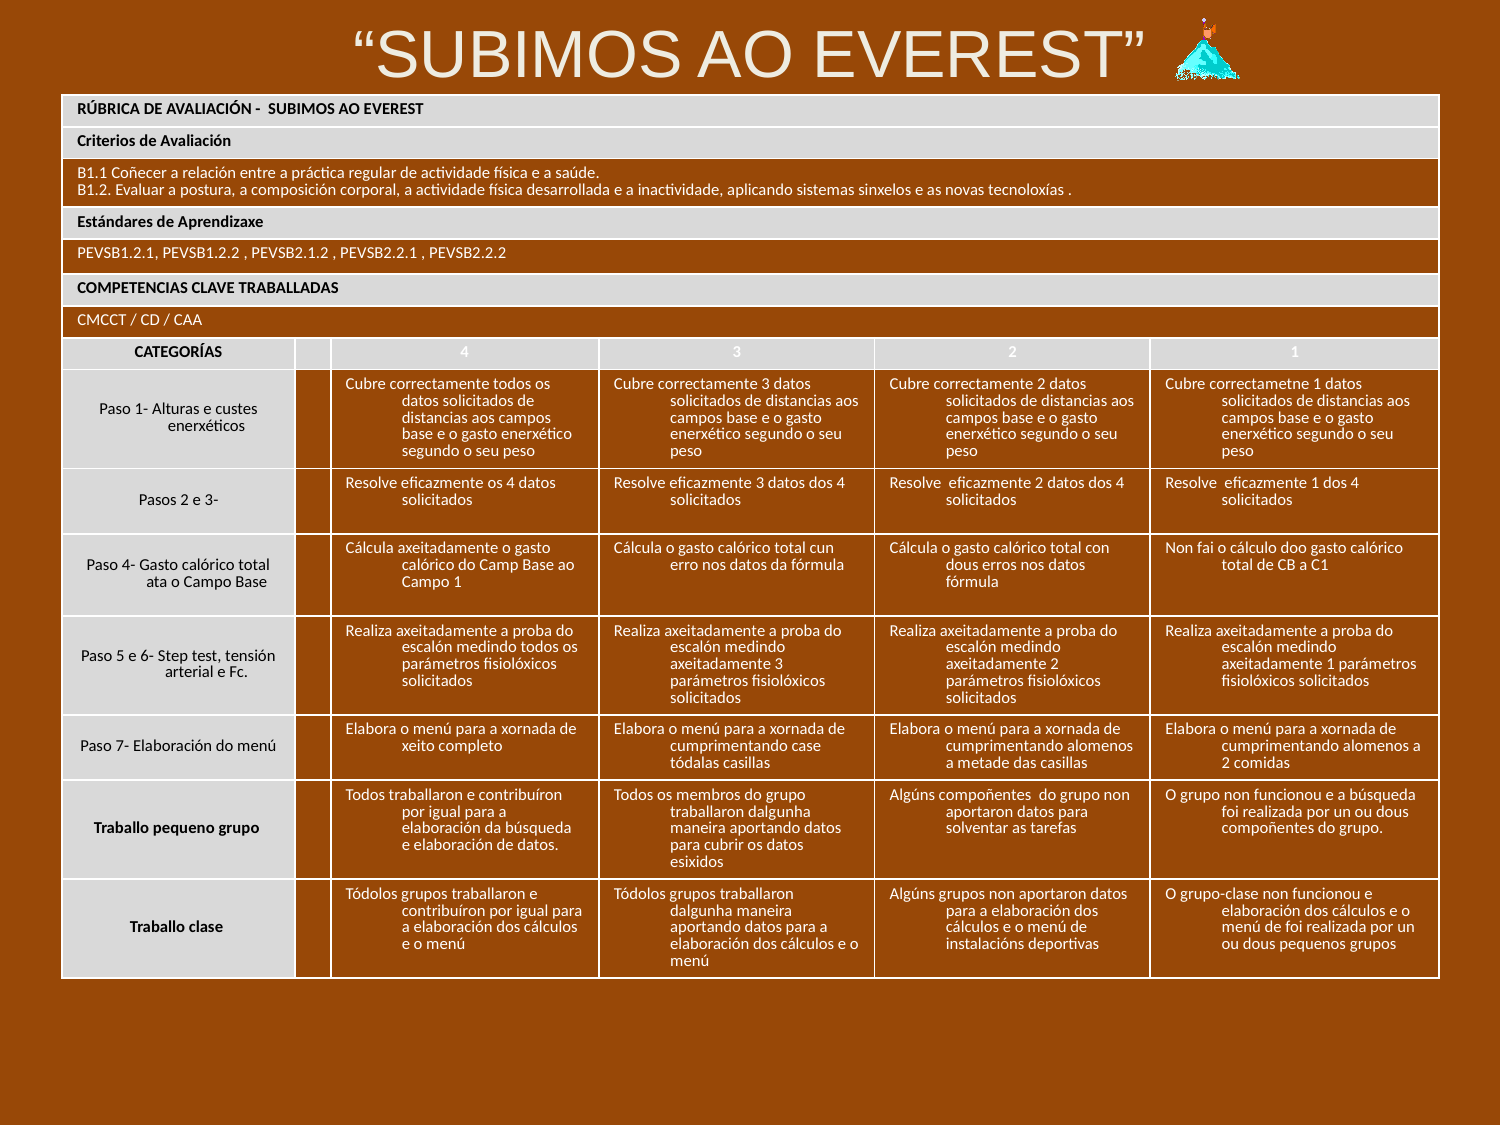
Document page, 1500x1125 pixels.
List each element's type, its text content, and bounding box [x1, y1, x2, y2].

table_cell Paso 5 e 6- Step test, tensión arterial e Fc. [63, 617, 294, 714]
table_cell 1 [1151, 339, 1438, 369]
table_cell Cálcula o gasto calórico total con dous erros nos datos fórmula [875, 535, 1149, 615]
table_cell Resolve eficazmente 2 datos dos 4 solicitados [875, 469, 1149, 533]
table_cell Realiza axeitadamente a proba do escalón medindo axeitadamente 2 parámetros fisiolóxicos solicitados [875, 617, 1149, 714]
table_cell [296, 880, 330, 977]
table_cell Algúns compoñentes do grupo non aportaron datos para solventar as tarefas [875, 781, 1149, 878]
table_cell Tódolos grupos traballaron e contribuíron por igual para a elaboración dos cálculos e o menú [332, 880, 598, 977]
title “SUBIMOS AO EVEREST” [230, 0, 1270, 94]
table_cell Todos traballaron e contribuíron por igual para a elaboración da búsqueda e elaboración de datos. [332, 781, 598, 878]
table_cell Realiza axeitadamente a proba do escalón medindo todos os parámetros fisiolóxicos solicitados [332, 617, 598, 714]
table_cell Elabora o menú para a xornada de cumprimentando alomenos a metade das casillas [875, 716, 1149, 779]
table_cell Resolve eficazmente 3 datos dos 4 solicitados [600, 469, 874, 533]
table_cell COMPETENCIAS CLAVE TRABALLADAS [63, 275, 1438, 305]
table_cell [296, 781, 330, 878]
table_cell 3 [600, 339, 874, 369]
table_cell [296, 716, 330, 779]
table_cell Algúns grupos non aportaron datos para a elaboración dos cálculos e o menú de instalacións deportivas [875, 880, 1149, 977]
table_cell Cubre correctamente 2 datos solicitados de distancias aos campos base e o gasto enerxético segundo o seu peso [875, 370, 1149, 468]
table_cell Elabora o menú para a xornada de cumprimentando alomenos a 2 comidas [1151, 716, 1438, 779]
table_cell Criterios de Avaliación [63, 128, 1438, 158]
table_cell [296, 535, 330, 615]
table_cell Cubre correctametne 1 datos solicitados de distancias aos campos base e o gasto enerxético segundo o seu peso [1151, 370, 1438, 468]
table_cell Paso 7- Elaboración do menú [63, 716, 294, 779]
table_cell O grupo non funcionou e a búsqueda foi realizada por un ou dous compoñentes do grupo. [1151, 781, 1438, 878]
table_cell PEVSB1.2.1, PEVSB1.2.2 , PEVSB2.1.2 , PEVSB2.2.1 , PEVSB2.2.2 [63, 240, 1438, 273]
table_cell Cálcula o gasto calórico total cun erro nos datos da fórmula [600, 535, 874, 615]
table_cell Estándares de Aprendizaxe [63, 208, 1438, 238]
table_cell Resolve eficazmente 1 dos 4 solicitados [1151, 469, 1438, 533]
table_cell [296, 617, 330, 714]
table_cell Realiza axeitadamente a proba do escalón medindo axeitadamente 3 parámetros fisiolóxicos solicitados [600, 617, 874, 714]
table_cell 4 [332, 339, 598, 369]
table_cell CMCCT / CD / CAA [63, 307, 1438, 337]
table_cell Tódolos grupos traballaron dalgunha maneira aportando datos para a elaboración dos cálculos e o menú [600, 880, 874, 977]
table_cell Traballo clase [63, 880, 294, 977]
table_cell B1.1 Coñecer a relación entre a práctica regular de actividade física e a saúde. B1.2. Evaluar a postura, a composición corporal, a actividade física desarrollada e a inactividade, aplicando sistemas sinxelos e as novas tecnoloxías . [63, 159, 1438, 206]
table_cell Cubre correctamente 3 datos solicitados de distancias aos campos base e o gasto enerxético segundo o seu peso [600, 370, 874, 468]
picture [1174, 18, 1241, 81]
table_cell Resolve eficazmente os 4 datos solicitados [332, 469, 598, 533]
table_cell Todos os membros do grupo traballaron dalgunha maneira aportando datos para cubrir os datos esixidos [600, 781, 874, 878]
table_cell Realiza axeitadamente a proba do escalón medindo axeitadamente 1 parámetros fisiolóxicos solicitados [1151, 617, 1438, 714]
table_cell Pasos 2 e 3- [63, 469, 294, 533]
table_cell Non fai o cálculo doo gasto calórico total de CB a C1 [1151, 535, 1438, 615]
table_cell Traballo pequeno grupo [63, 781, 294, 878]
table_cell [296, 339, 330, 369]
table_cell Paso 4- Gasto calórico total ata o Campo Base [63, 535, 294, 615]
table_cell [296, 469, 330, 533]
table_cell O grupo-clase non funcionou e elaboración dos cálculos e o menú de foi realizada por un ou dous pequenos grupos [1151, 880, 1438, 977]
table_cell Elabora o menú para a xornada de xeito completo [332, 716, 598, 779]
table_cell Paso 1- Alturas e custes enerxéticos [63, 370, 294, 468]
table_cell Cálcula axeitadamente o gasto calórico do Camp Base ao Campo 1 [332, 535, 598, 615]
table_cell Cubre correctamente todos os datos solicitados de distancias aos campos base e o gasto enerxético segundo o seu peso [332, 370, 598, 468]
table_cell CATEGORÍAS [63, 339, 294, 369]
table_cell Elabora o menú para a xornada de cumprimentando case tódalas casillas [600, 716, 874, 779]
table_header RÚBRICA DE AVALIACIÓN - SUBIMOS AO EVEREST [63, 96, 1438, 126]
table_cell [296, 370, 330, 468]
table_cell 2 [875, 339, 1149, 369]
